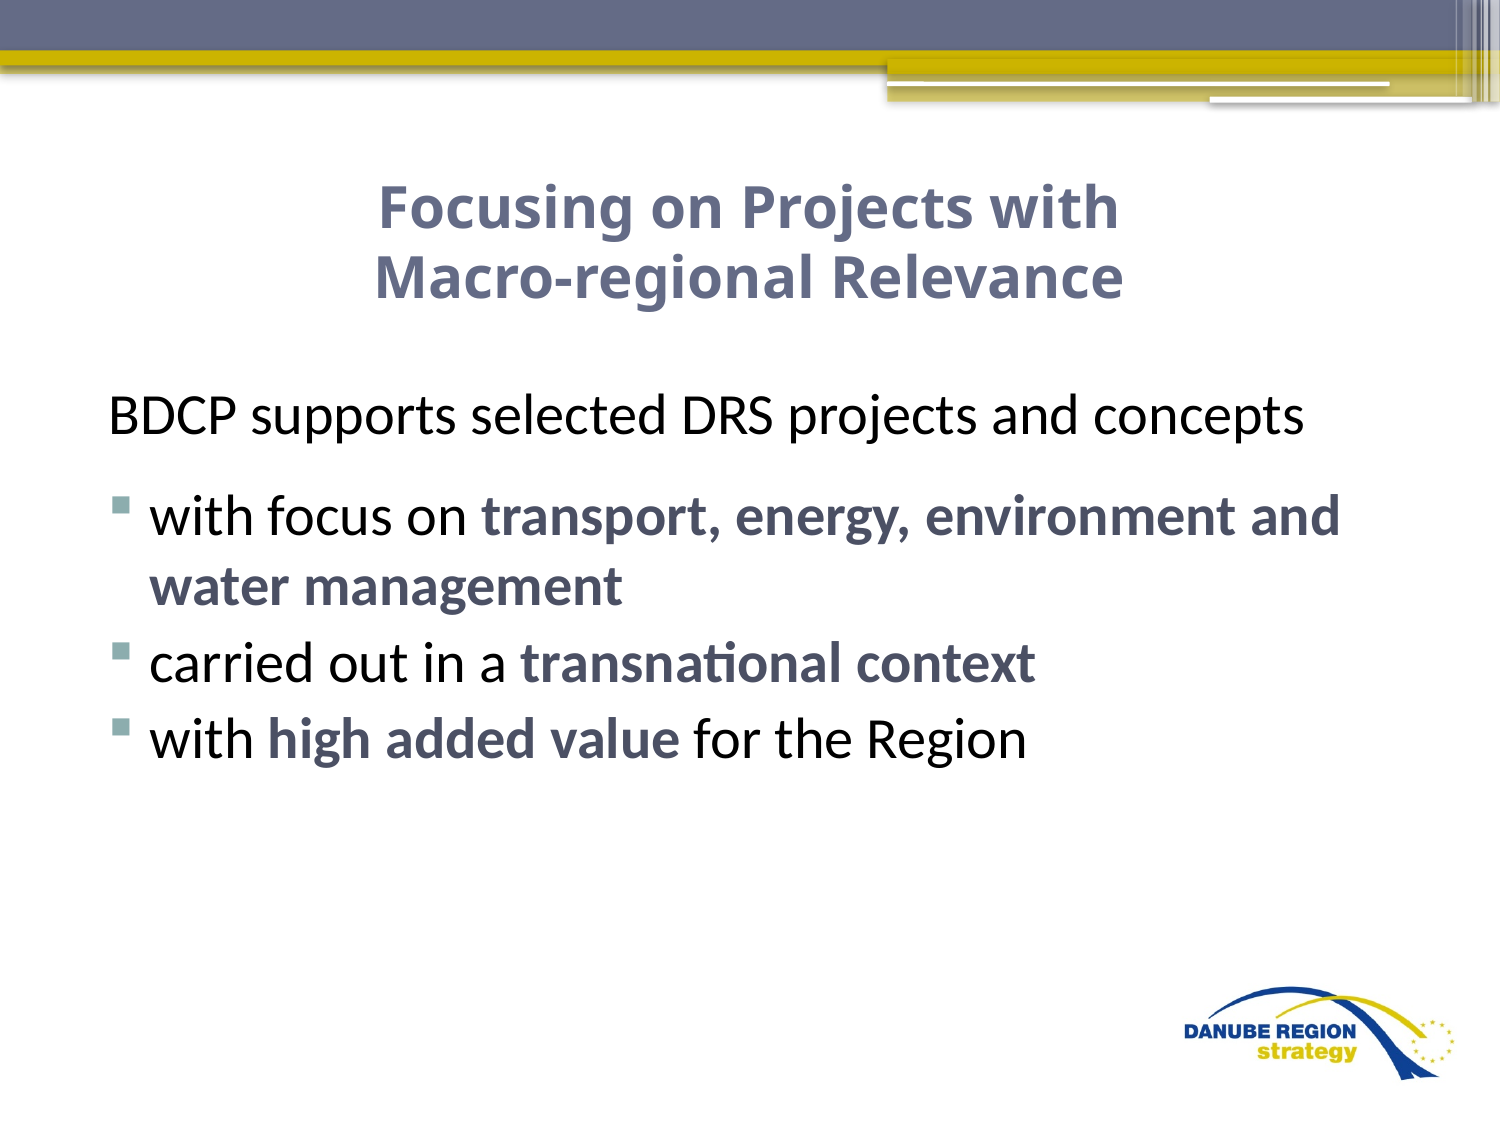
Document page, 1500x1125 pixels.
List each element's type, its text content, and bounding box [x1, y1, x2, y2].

title Focusing on Projects with Macro-regional Relevance [82, 152, 1432, 328]
picture [1171, 972, 1468, 1094]
list BDCP supports selected DRS projects and concepts with focus on transport, energy, environment and water management carried out in a transnational context with high added value for the Region [75, 368, 1425, 1079]
